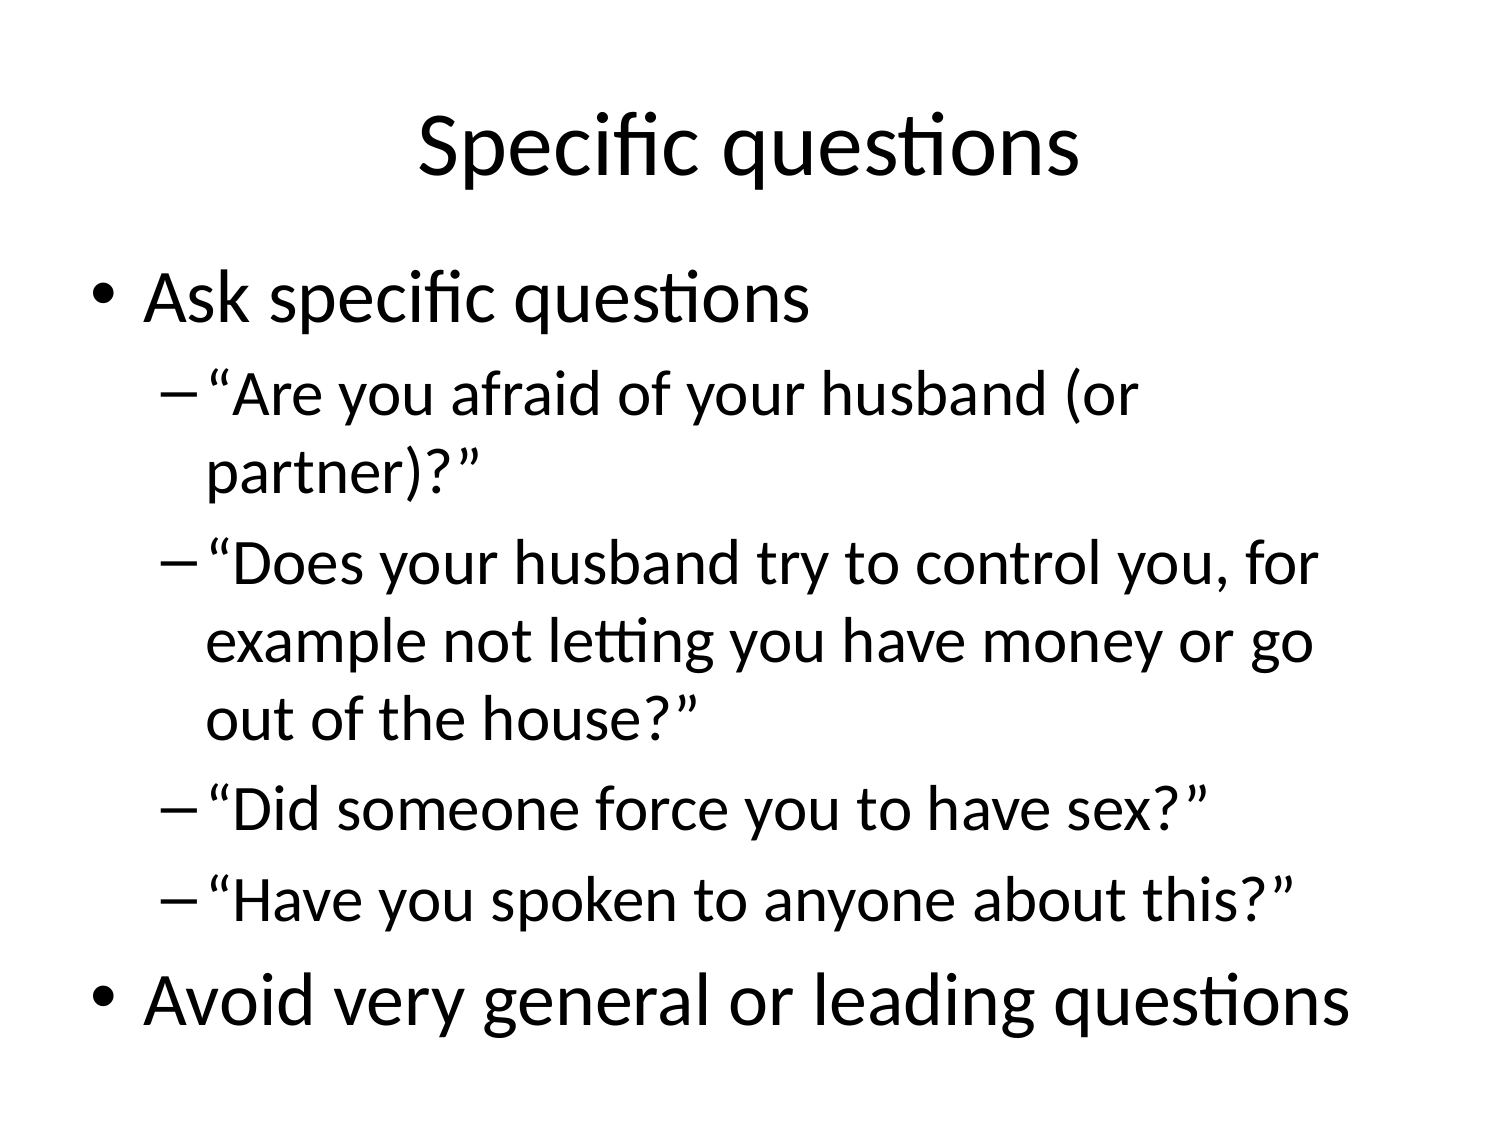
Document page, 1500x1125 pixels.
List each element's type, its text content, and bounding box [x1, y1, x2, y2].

title Specific questions [75, 45, 1425, 233]
list Ask specific questions “Are you afraid of your husband (or partner)?” “Does your husband try to control you, for example not letting you have money or go out of the house?” “Did someone force you to have sex?” “Have you spoken to anyone about this?” Avoid very general or leading questions [75, 238, 1425, 1057]
